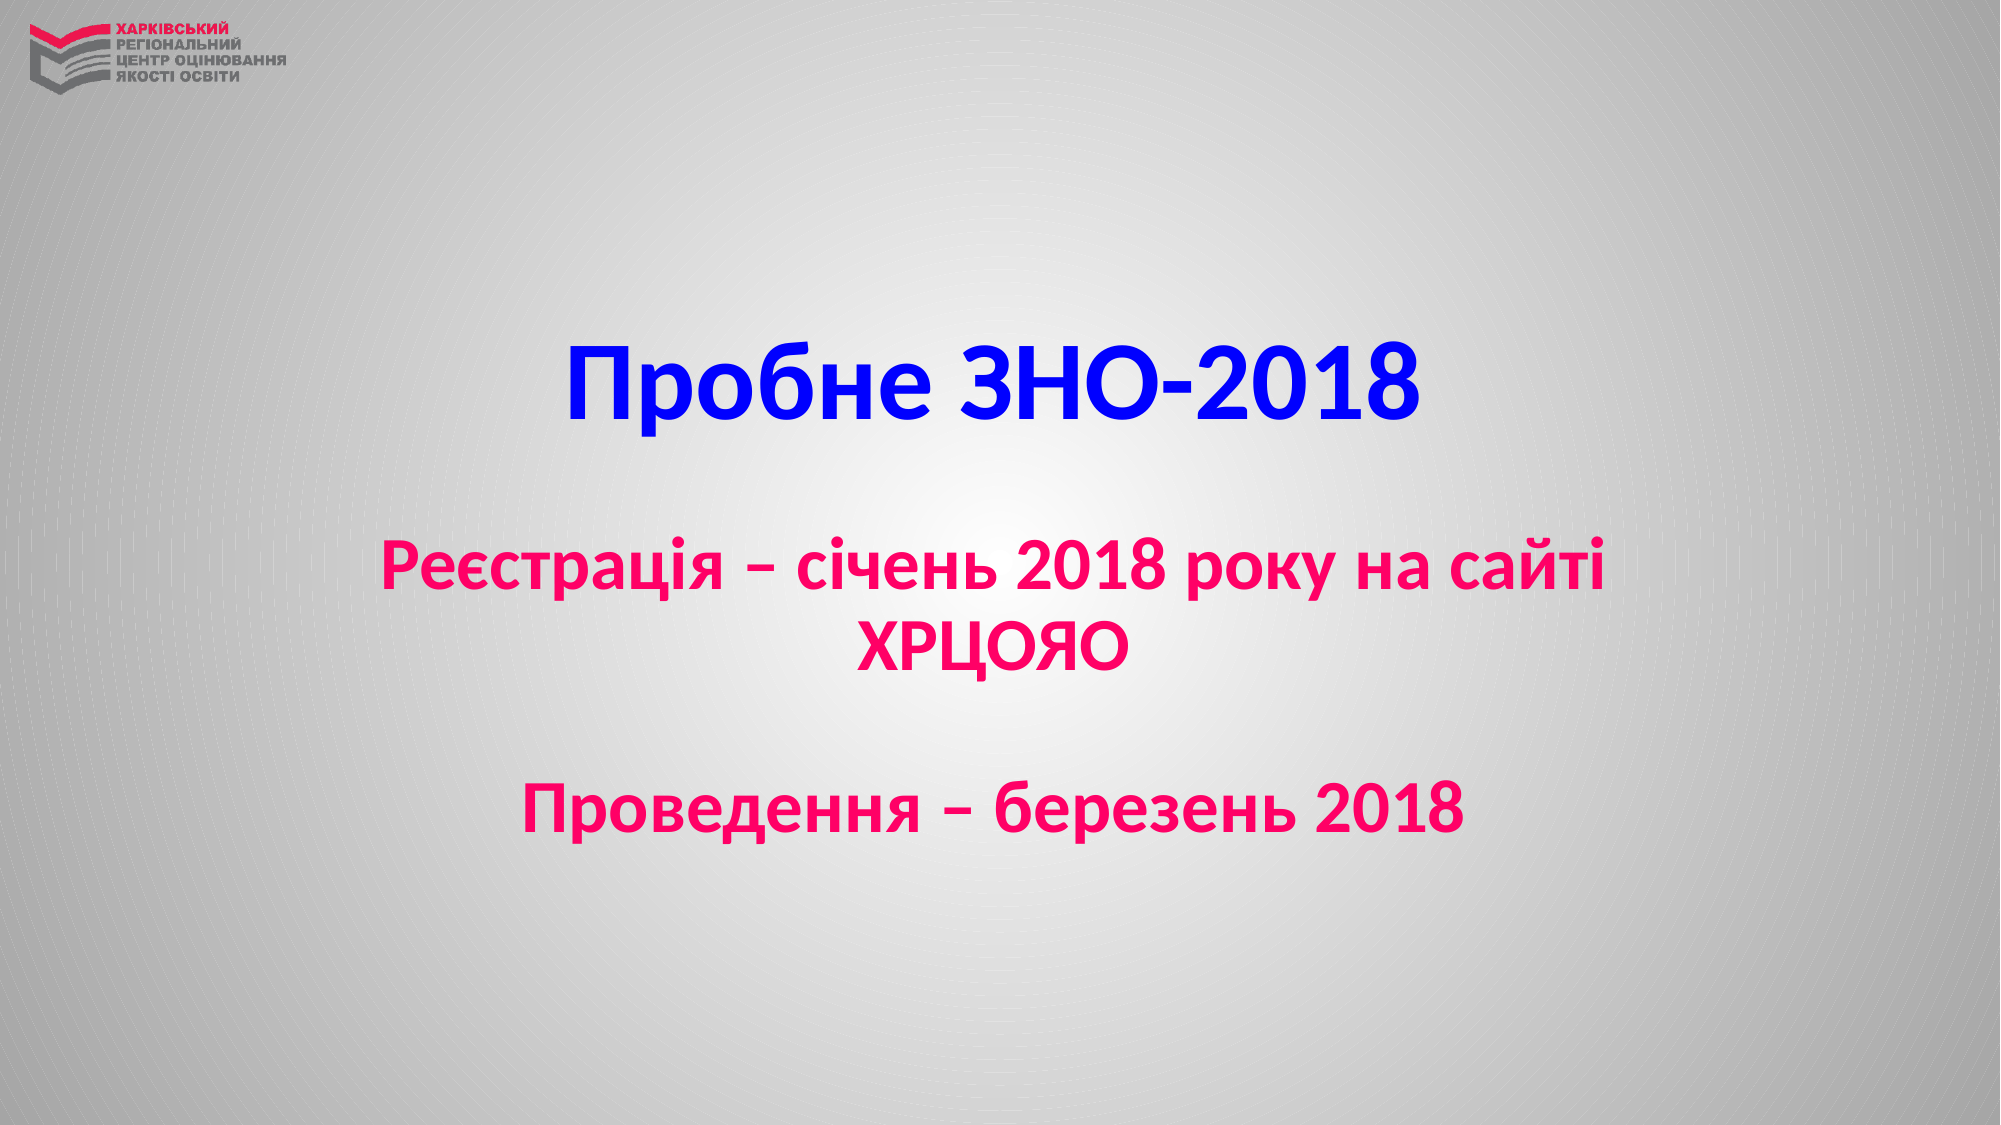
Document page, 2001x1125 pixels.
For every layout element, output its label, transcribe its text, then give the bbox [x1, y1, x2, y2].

text_box Пробне ЗНО-2018 Реєстрація – січень 2018 року на сайті ХРЦОЯО Проведення – березень 2018 [349, 314, 1640, 529]
picture [30, 21, 286, 95]
